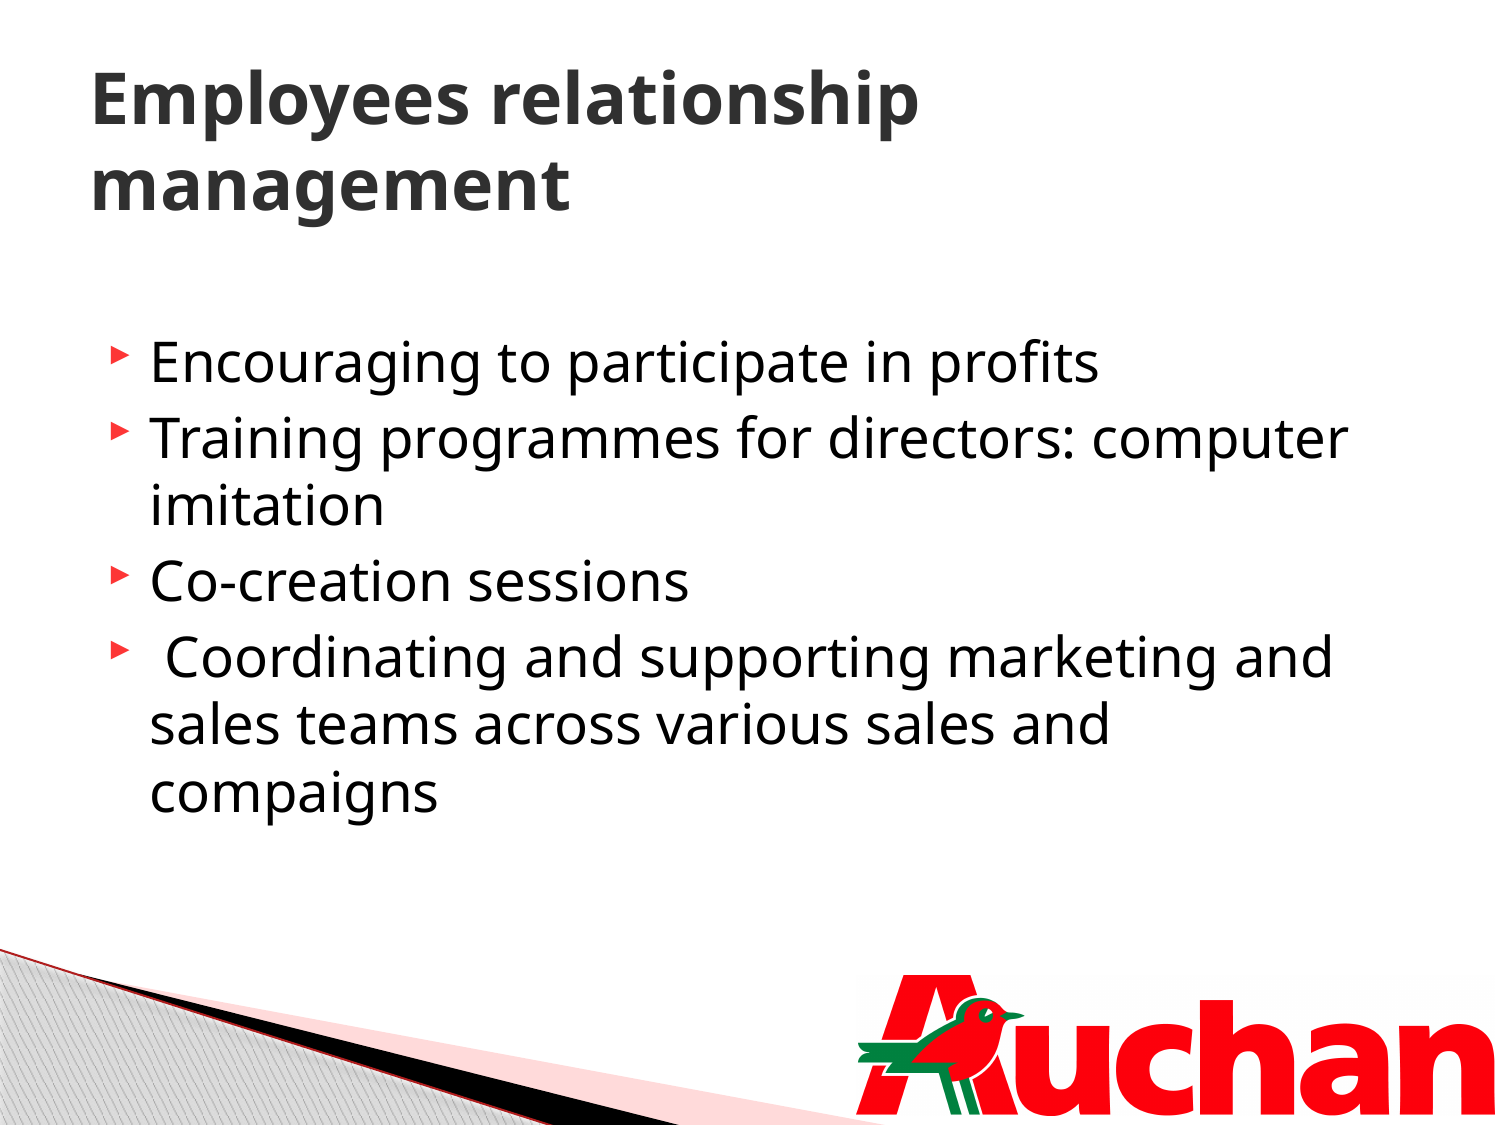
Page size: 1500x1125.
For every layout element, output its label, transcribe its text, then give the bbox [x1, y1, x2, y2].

list Encouraging to participate in profits Training programmes for directors: computer imitation Co-creation sessions Coordinating and supporting marketing and sales teams across various sales and compaigns [75, 243, 1425, 986]
picture [856, 975, 1495, 1117]
title Employees relationship management [75, 45, 1425, 233]
